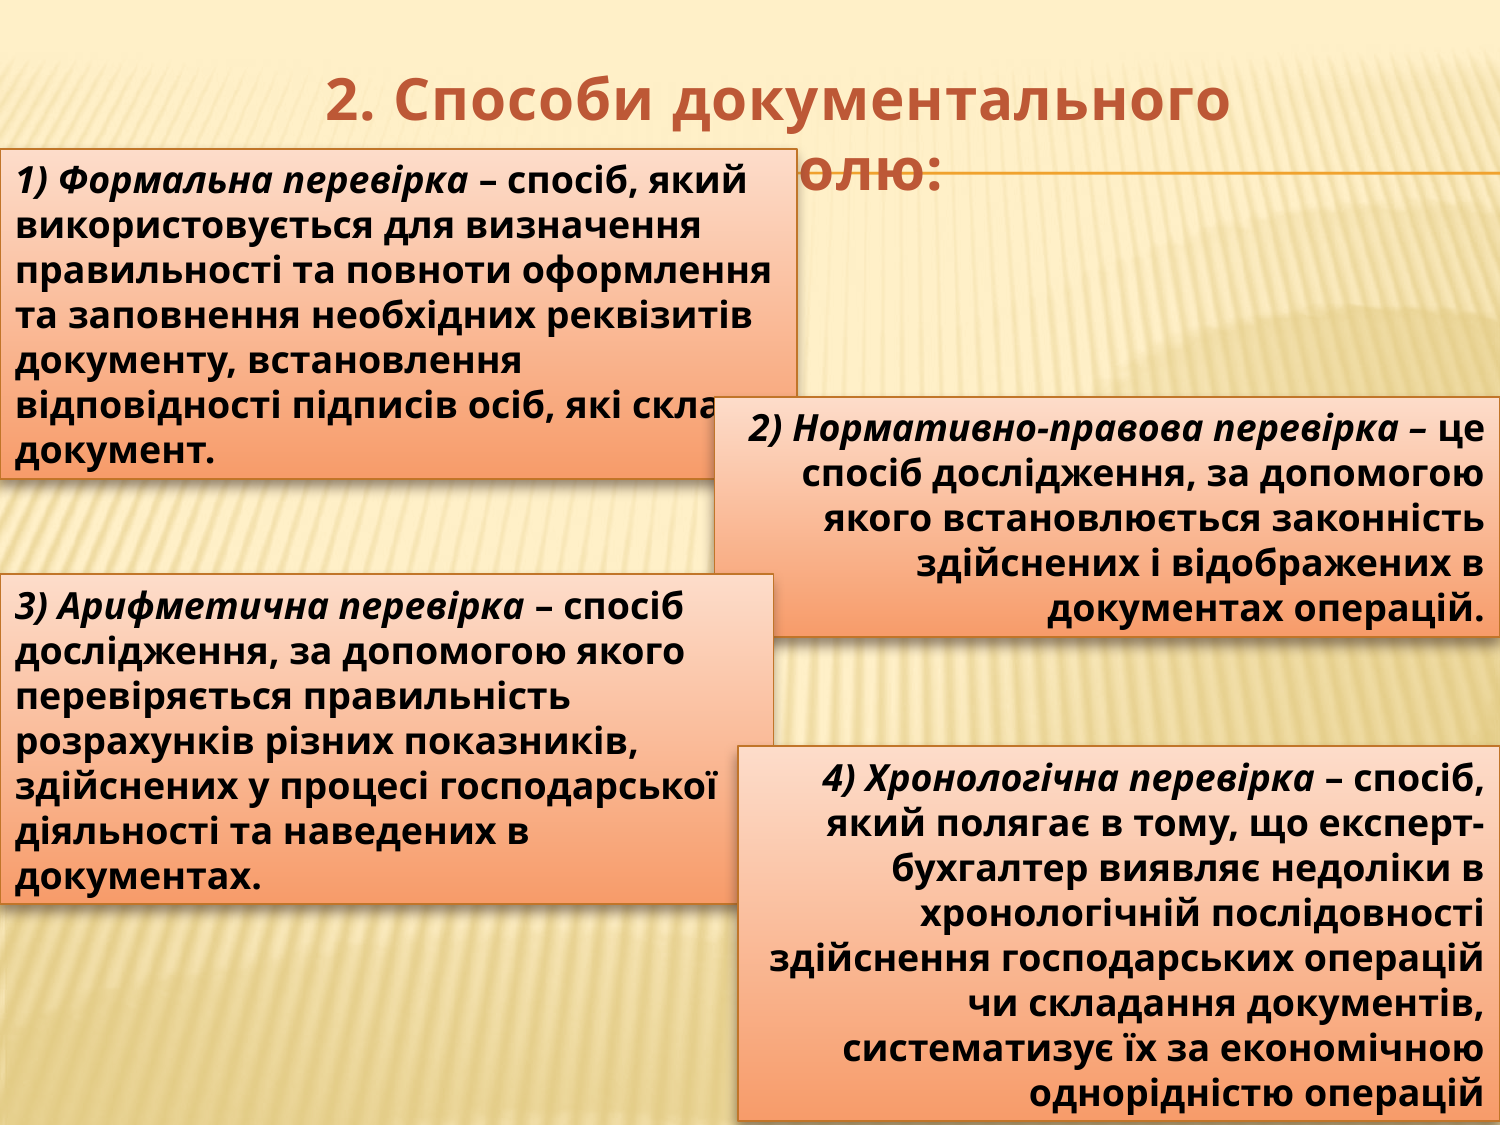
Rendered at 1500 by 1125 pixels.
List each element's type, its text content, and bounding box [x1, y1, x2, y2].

text_box 2. Способи документального контролю: [159, 54, 1400, 210]
text_box 2) Нормативно-правова перевірка – це спосіб дослідження, за допомогою якого встановлюється законність здійснених і відображених в документах операцій. [714, 396, 1500, 638]
text_box 3) Арифметична перевірка – спосіб дослідження, за допомогою якого перевіряється правильність розрахунків різних показників, здійснених у процесі господарської діяльності та наведених в документах. [0, 573, 774, 905]
text_box 1) Формальна перевірка – спосіб, який використовується для визначення правильності та повноти оформлення та заповнення необхідних реквізитів документу, встановлення відповідності підписів осіб, які склали документ. [0, 148, 798, 480]
text_box 4) Хронологічна перевірка – спосіб, який полягає в тому, що експерт-бухгалтер виявляє недоліки в хронологічній послідовності здійснення господарських операцій чи складання документів, систематизує їх за економічною однорідністю операцій [737, 745, 1500, 1122]
